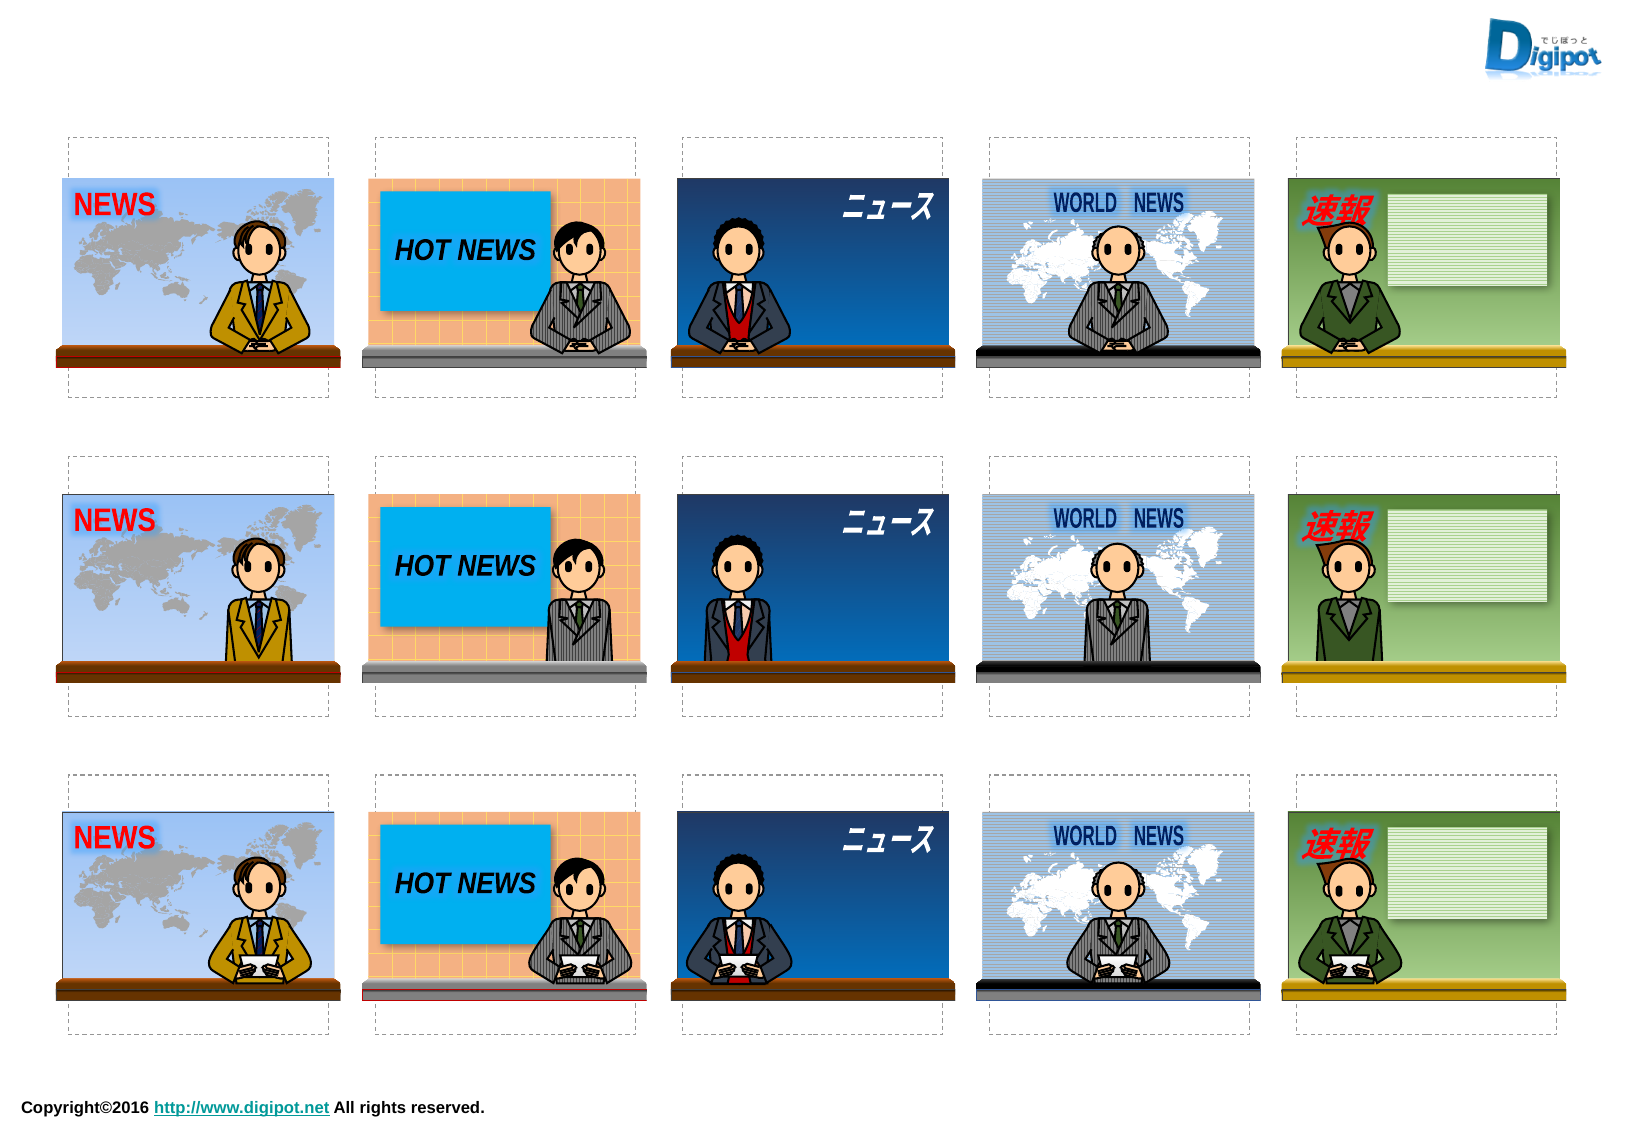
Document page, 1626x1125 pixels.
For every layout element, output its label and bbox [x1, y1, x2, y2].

text_box [1281, 178, 1567, 368]
text_box [55, 811, 341, 1001]
text_box [361, 811, 647, 1001]
text_box [975, 494, 1261, 684]
text_box [975, 178, 1261, 368]
text_box [975, 811, 1261, 1001]
text_box [670, 178, 956, 368]
text_box [361, 178, 647, 368]
text_box [55, 494, 341, 684]
text_box [1281, 811, 1567, 1001]
text_box [670, 494, 956, 684]
text_box [1281, 494, 1567, 684]
text_box [361, 494, 647, 684]
picture [1485, 18, 1602, 82]
text_box [670, 811, 956, 1001]
text_box [55, 178, 341, 368]
